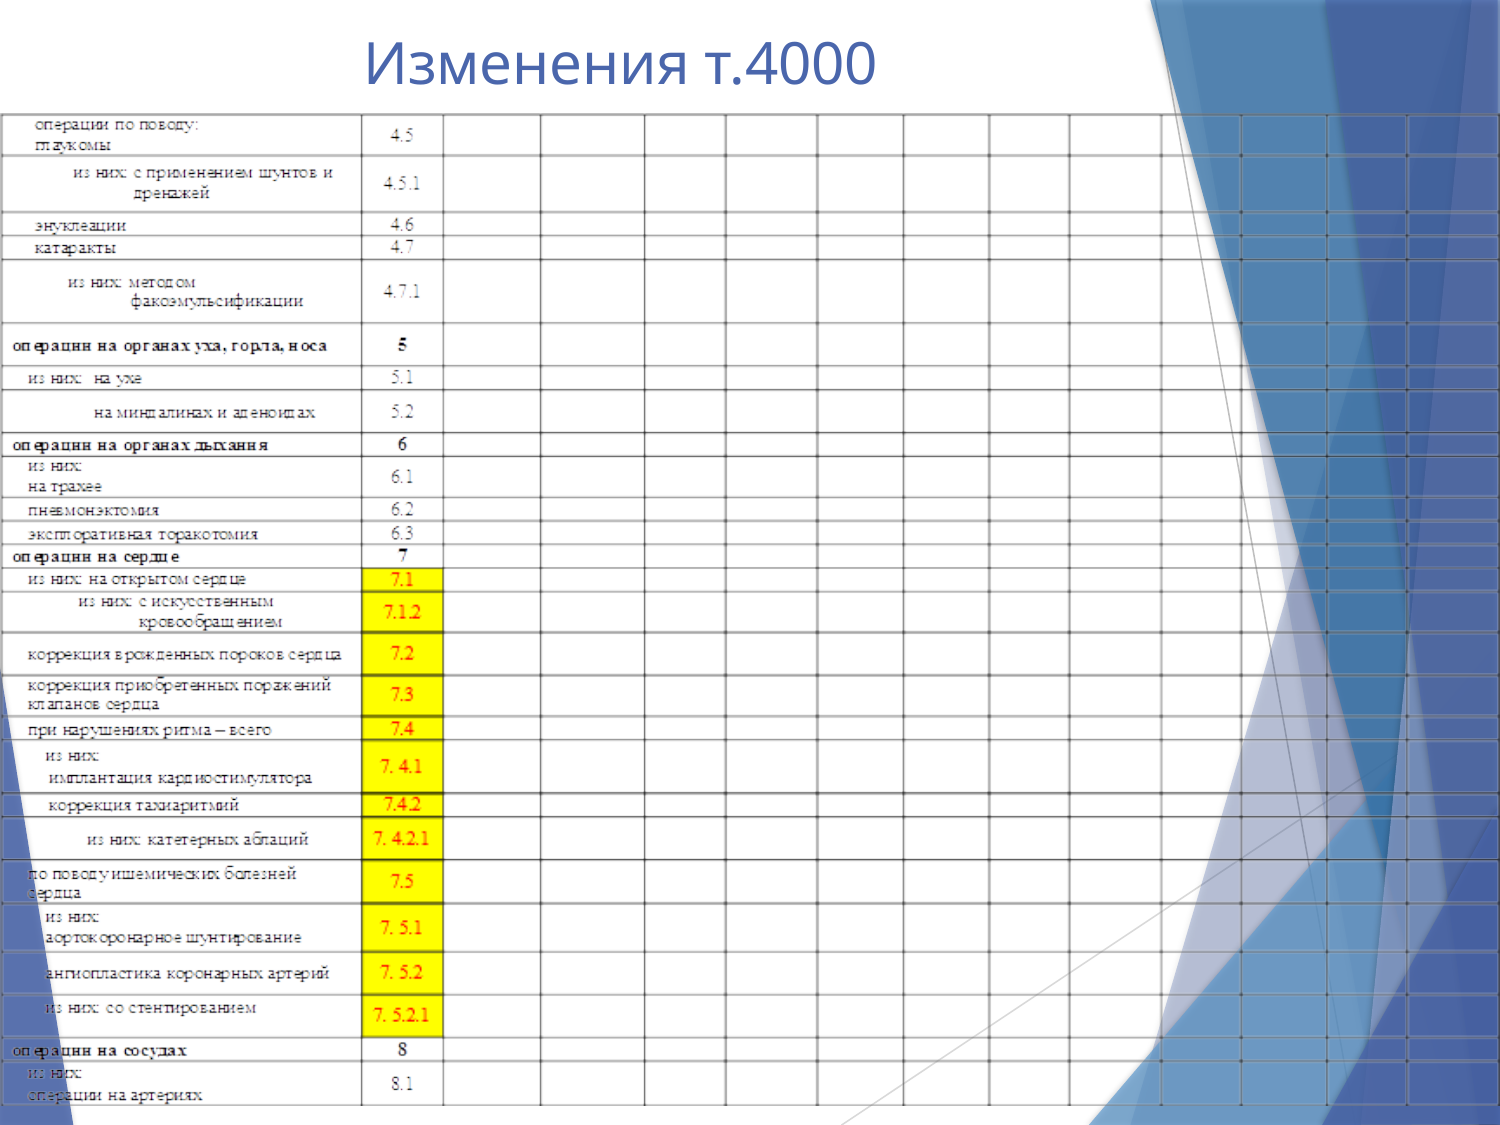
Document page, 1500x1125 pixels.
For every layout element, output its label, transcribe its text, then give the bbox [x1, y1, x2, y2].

title Изменения т.4000 [99, 19, 1142, 112]
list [0, 113, 1500, 1107]
